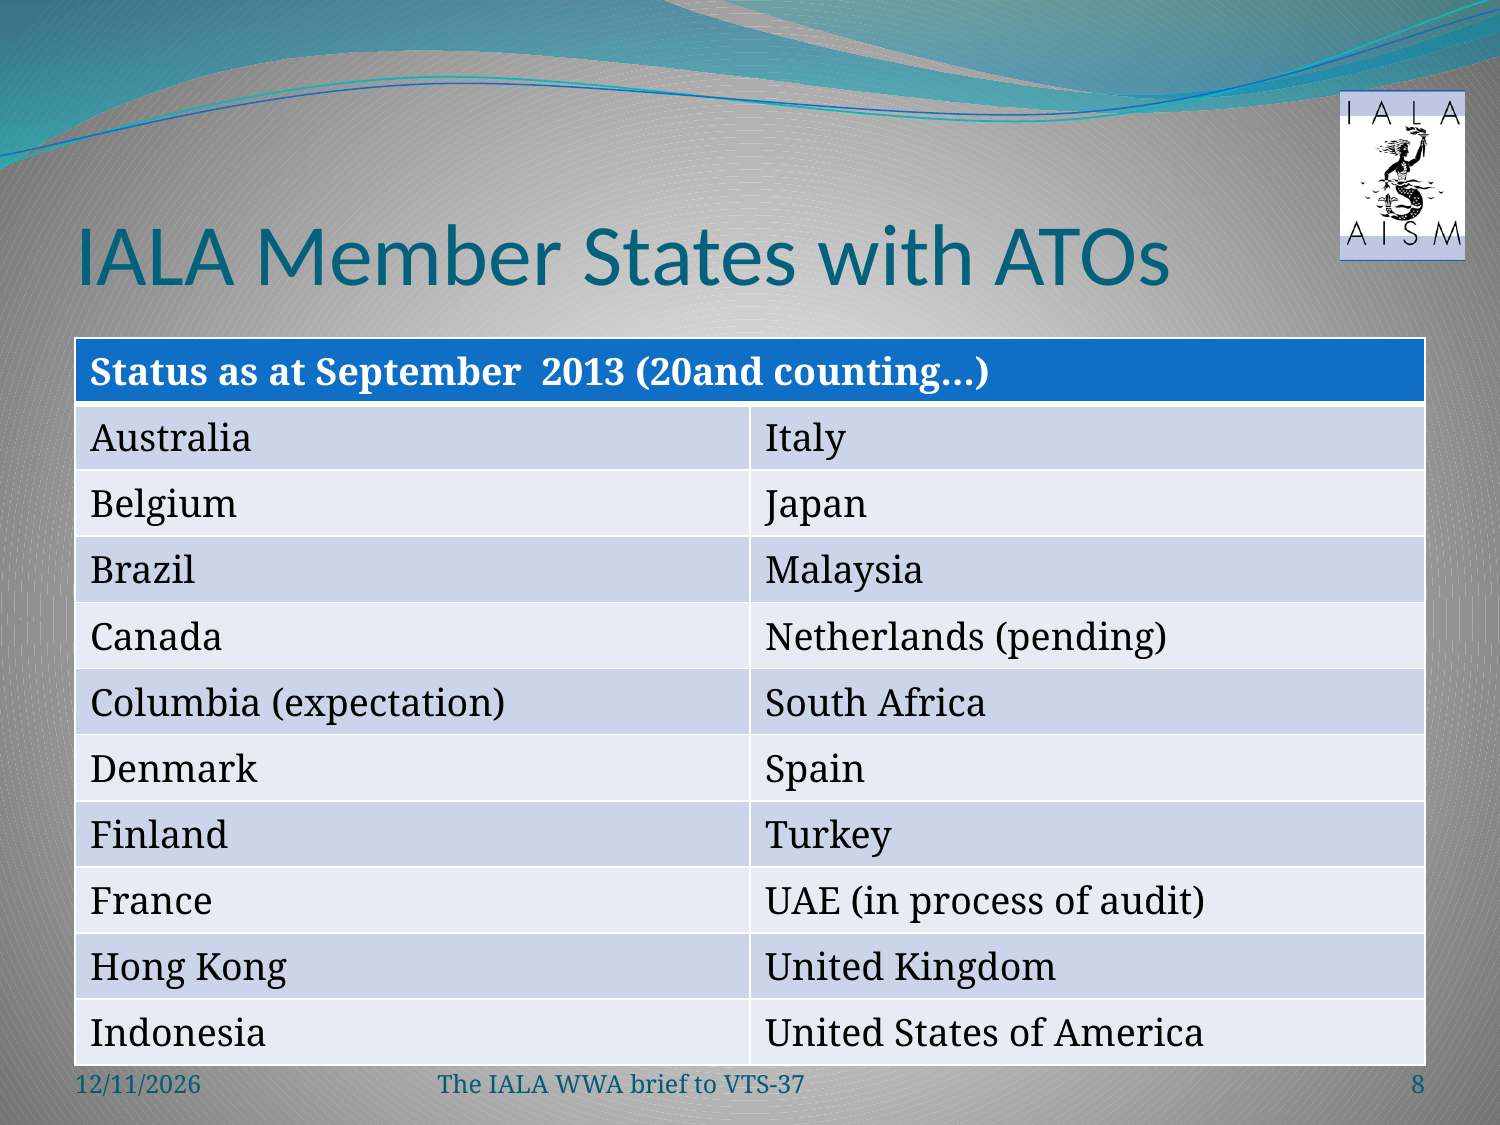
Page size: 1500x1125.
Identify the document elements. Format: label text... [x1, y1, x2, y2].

table_cell Hong Kong [76, 934, 749, 998]
table_cell Denmark [76, 735, 749, 800]
table_cell Malaysia [751, 537, 1424, 602]
table_cell Spain [751, 735, 1424, 800]
table_cell Italy [751, 407, 1424, 469]
table_cell United Kingdom [751, 934, 1424, 998]
footer The IALA WWA brief to VTS-37 [437, 1042, 988, 1103]
table_cell Finland [76, 802, 749, 866]
table_header Status as at September 2013 (20and counting…) [76, 339, 1424, 401]
table_cell UAE (in process of audit) [751, 868, 1424, 932]
table_cell Columbia (expectation) [76, 669, 749, 734]
table_cell Australia [76, 407, 749, 469]
table_cell South Africa [751, 669, 1424, 734]
table_cell Turkey [751, 802, 1424, 866]
table_cell Indonesia [76, 1000, 749, 1064]
title IALA Member States with ATOs [75, 115, 1317, 303]
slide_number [75, 1042, 425, 1103]
table_cell Netherlands (pending) [751, 603, 1424, 668]
table_cell Japan [751, 471, 1424, 535]
slide_number 8 [1299, 1042, 1425, 1103]
table_cell Canada [76, 603, 749, 668]
table_cell Brazil [76, 537, 749, 602]
table_cell Belgium [76, 471, 749, 535]
picture [1340, 90, 1465, 261]
table_cell France [76, 868, 749, 932]
table_cell United States of America [751, 1000, 1424, 1064]
